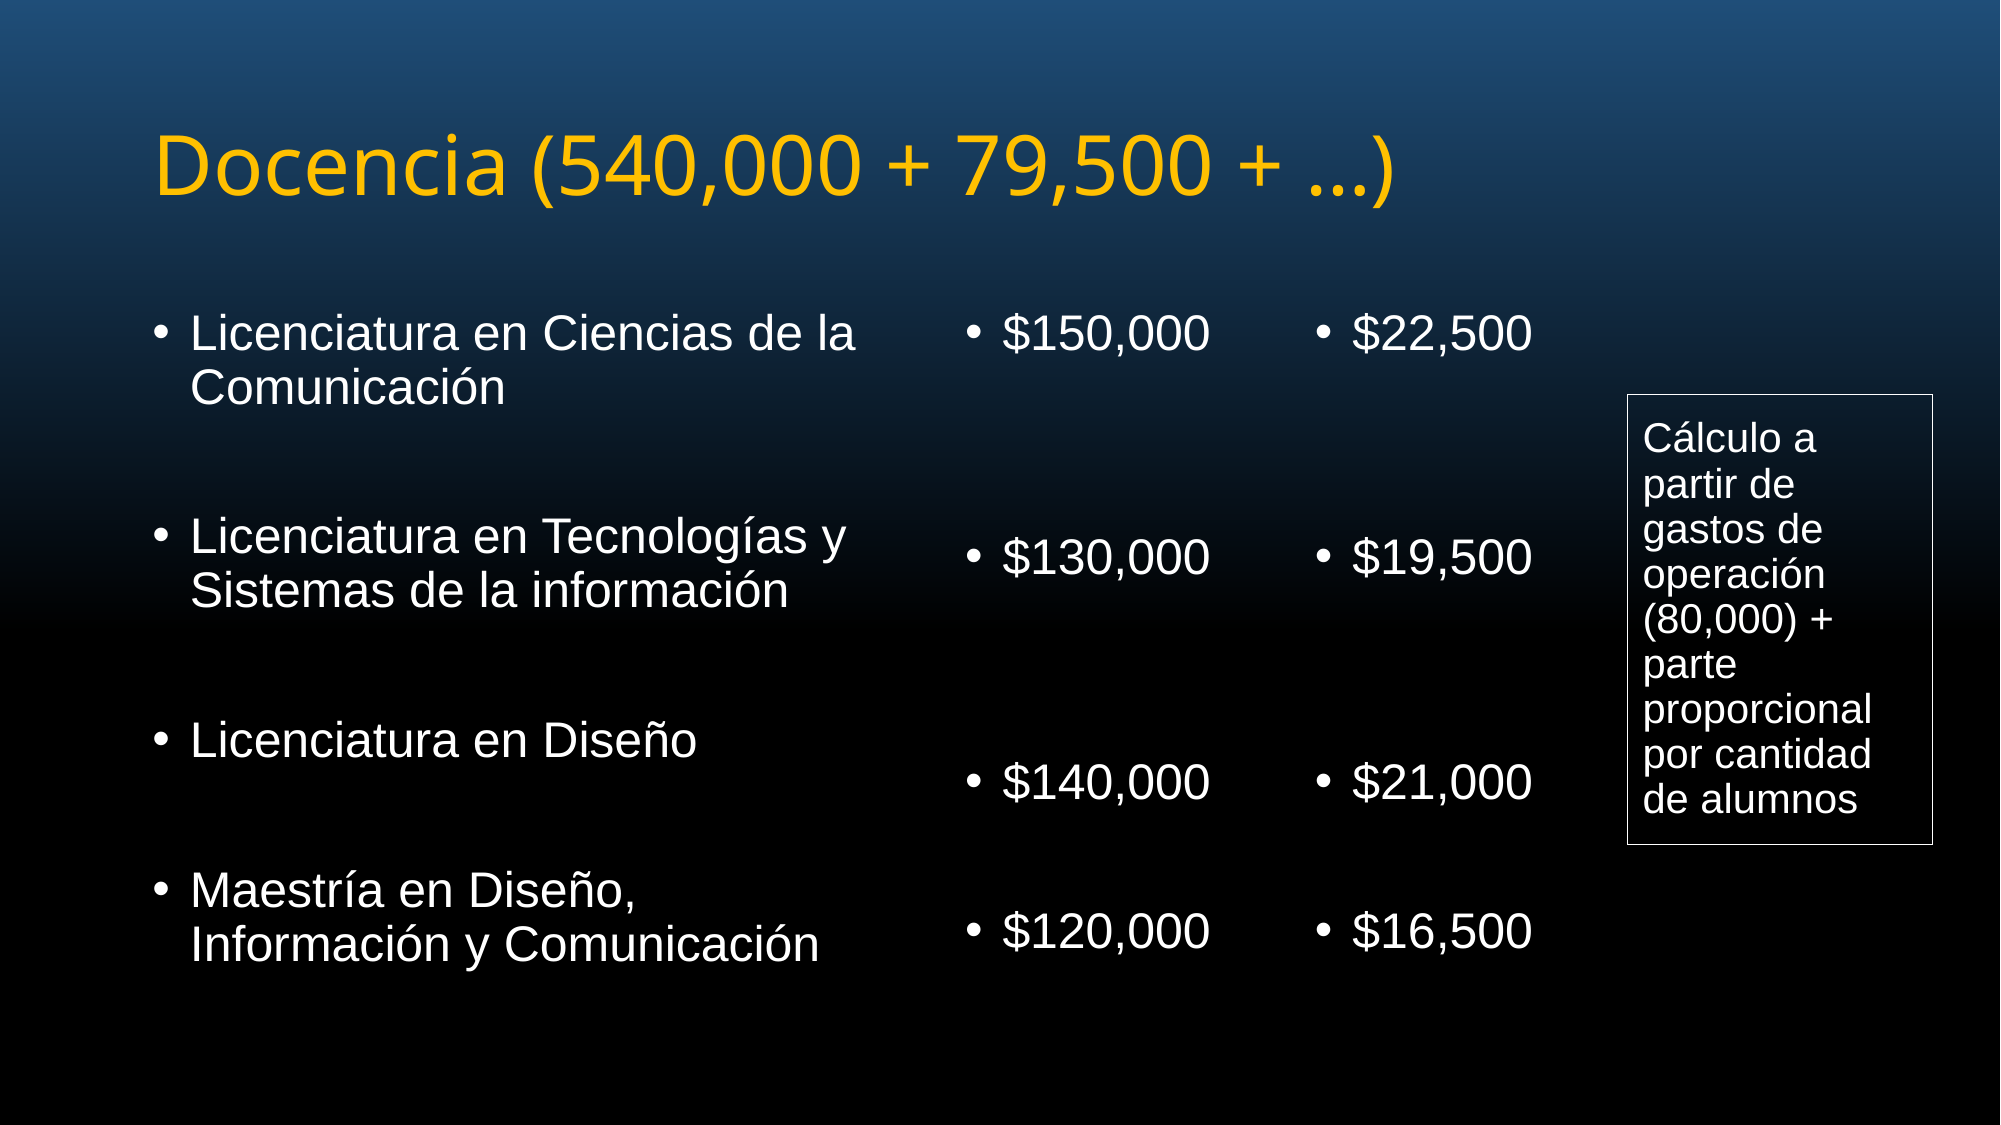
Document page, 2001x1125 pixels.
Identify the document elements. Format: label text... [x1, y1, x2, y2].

text_box $22,500 $19,500 $21,000 $16,500 [1299, 299, 1600, 1070]
list Licenciatura en Ciencias de la Comunicación Licenciatura en Tecnologías y Sistemas de la información Licenciatura en Diseño Maestría en Diseño, Información y Comunicación [137, 299, 928, 1070]
title Docencia (540,000 + 79,500 + …) [137, 59, 1989, 278]
text_box Cálculo a partir de gastos de operación (80,000) + parte proporcional por cantidad de alumnos [1627, 394, 1933, 845]
text_box $150,000 $130,000 $140,000 $120,000 [949, 299, 1250, 1070]
